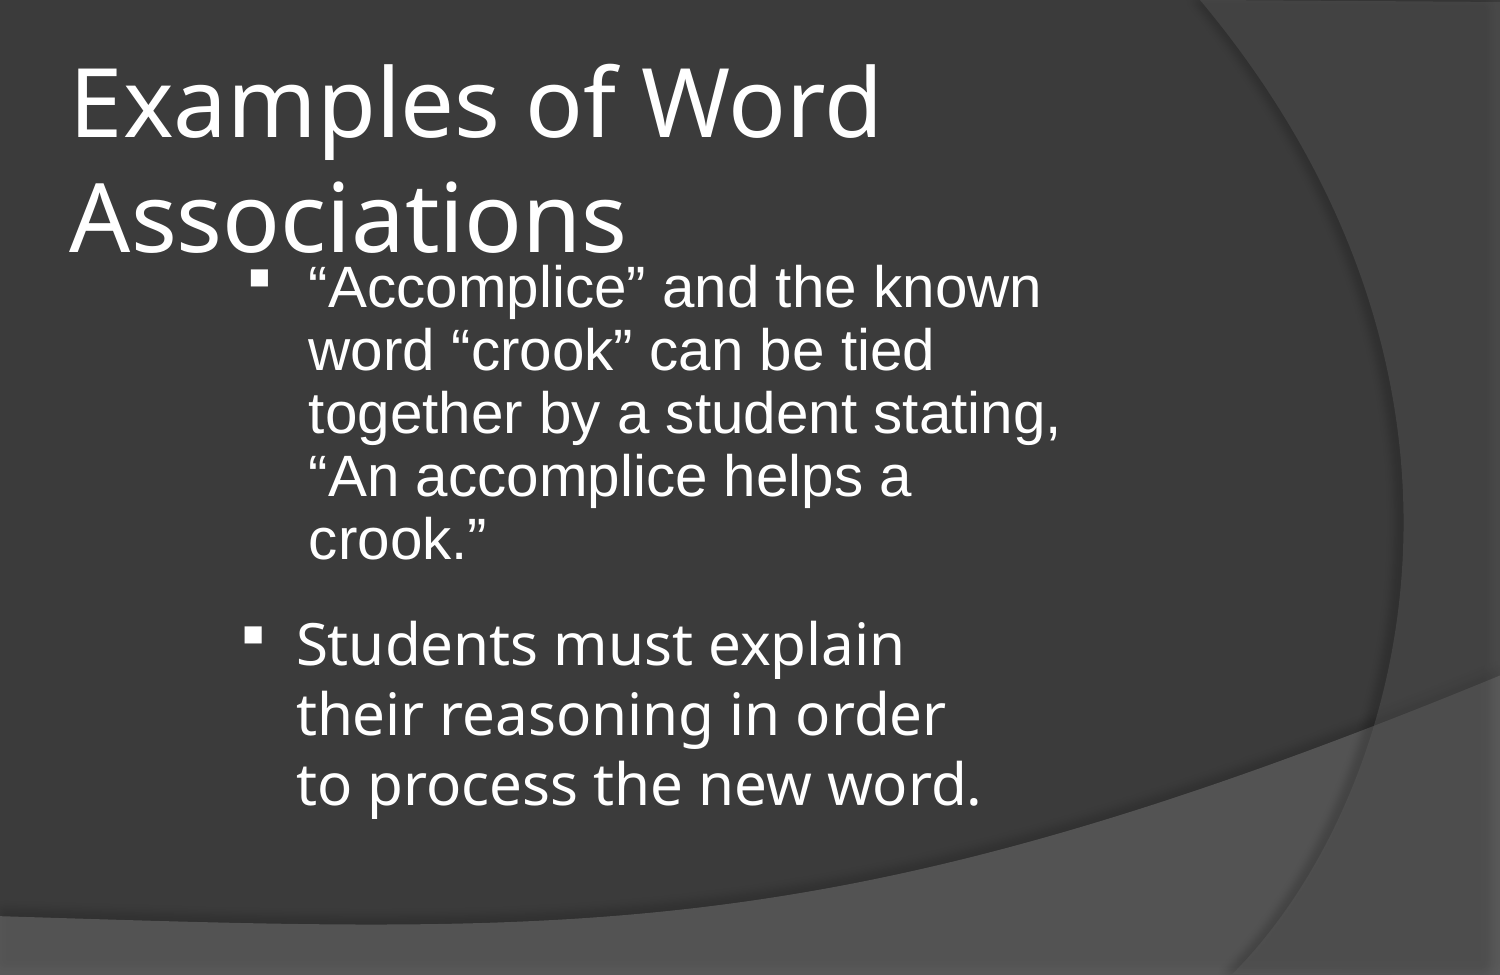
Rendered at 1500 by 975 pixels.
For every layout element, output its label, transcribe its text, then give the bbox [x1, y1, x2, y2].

title Examples of Word Associations [62, 74, 1451, 238]
list “Accomplice” and the known word “crook” can be tied together by a student stating, “An accomplice helps a crook.” [224, 249, 1119, 585]
text_box Students must explain their reasoning in order to process the new word. [225, 599, 1025, 900]
